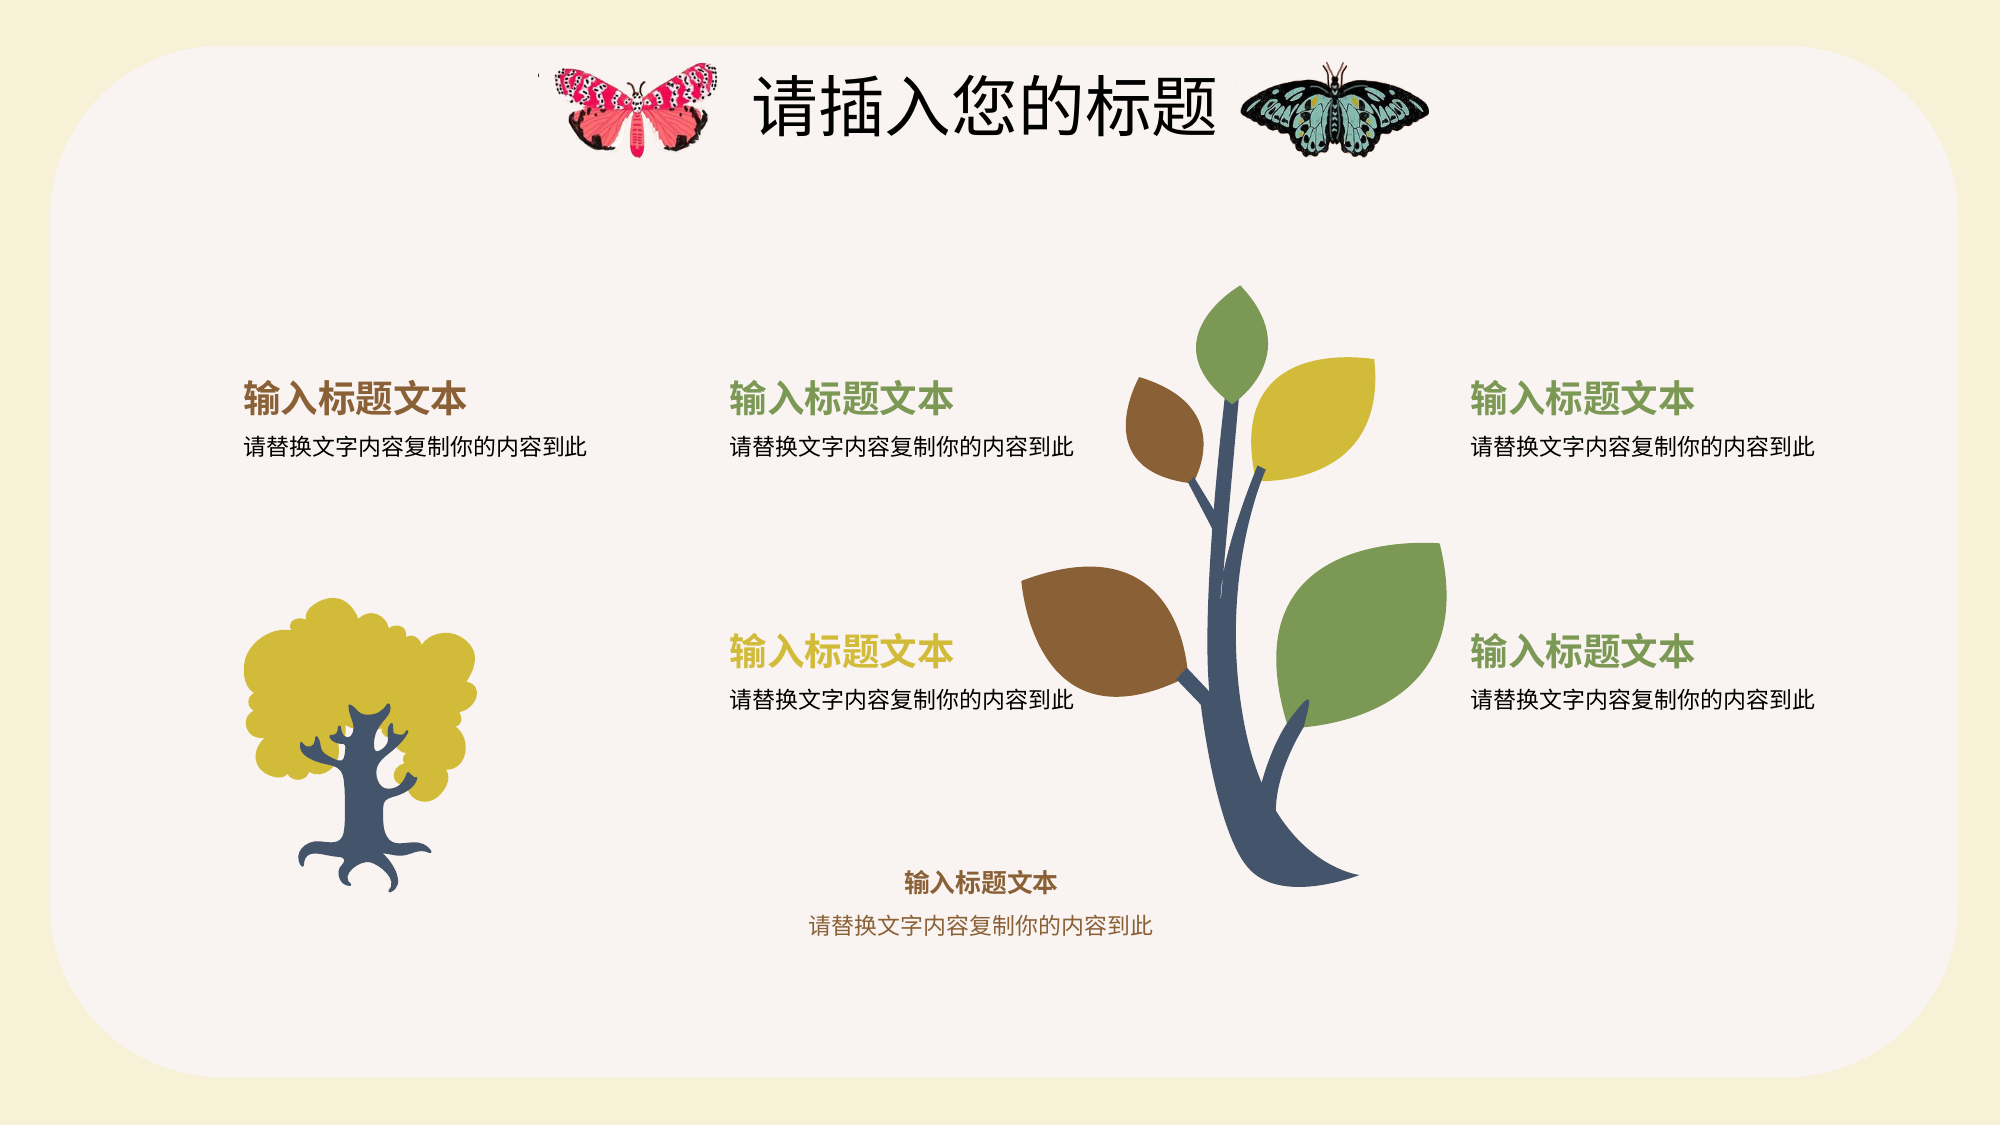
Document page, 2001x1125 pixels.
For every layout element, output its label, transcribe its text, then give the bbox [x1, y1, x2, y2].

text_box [658, 867, 1305, 968]
text_box 请插入您的标题 [736, 57, 1234, 152]
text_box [1021, 285, 1486, 905]
picture [538, 47, 735, 162]
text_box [1446, 621, 1886, 798]
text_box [706, 367, 1146, 544]
picture [1235, 57, 1433, 164]
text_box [1446, 367, 1886, 544]
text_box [706, 621, 1021, 798]
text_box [219, 367, 659, 544]
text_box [241, 595, 486, 894]
